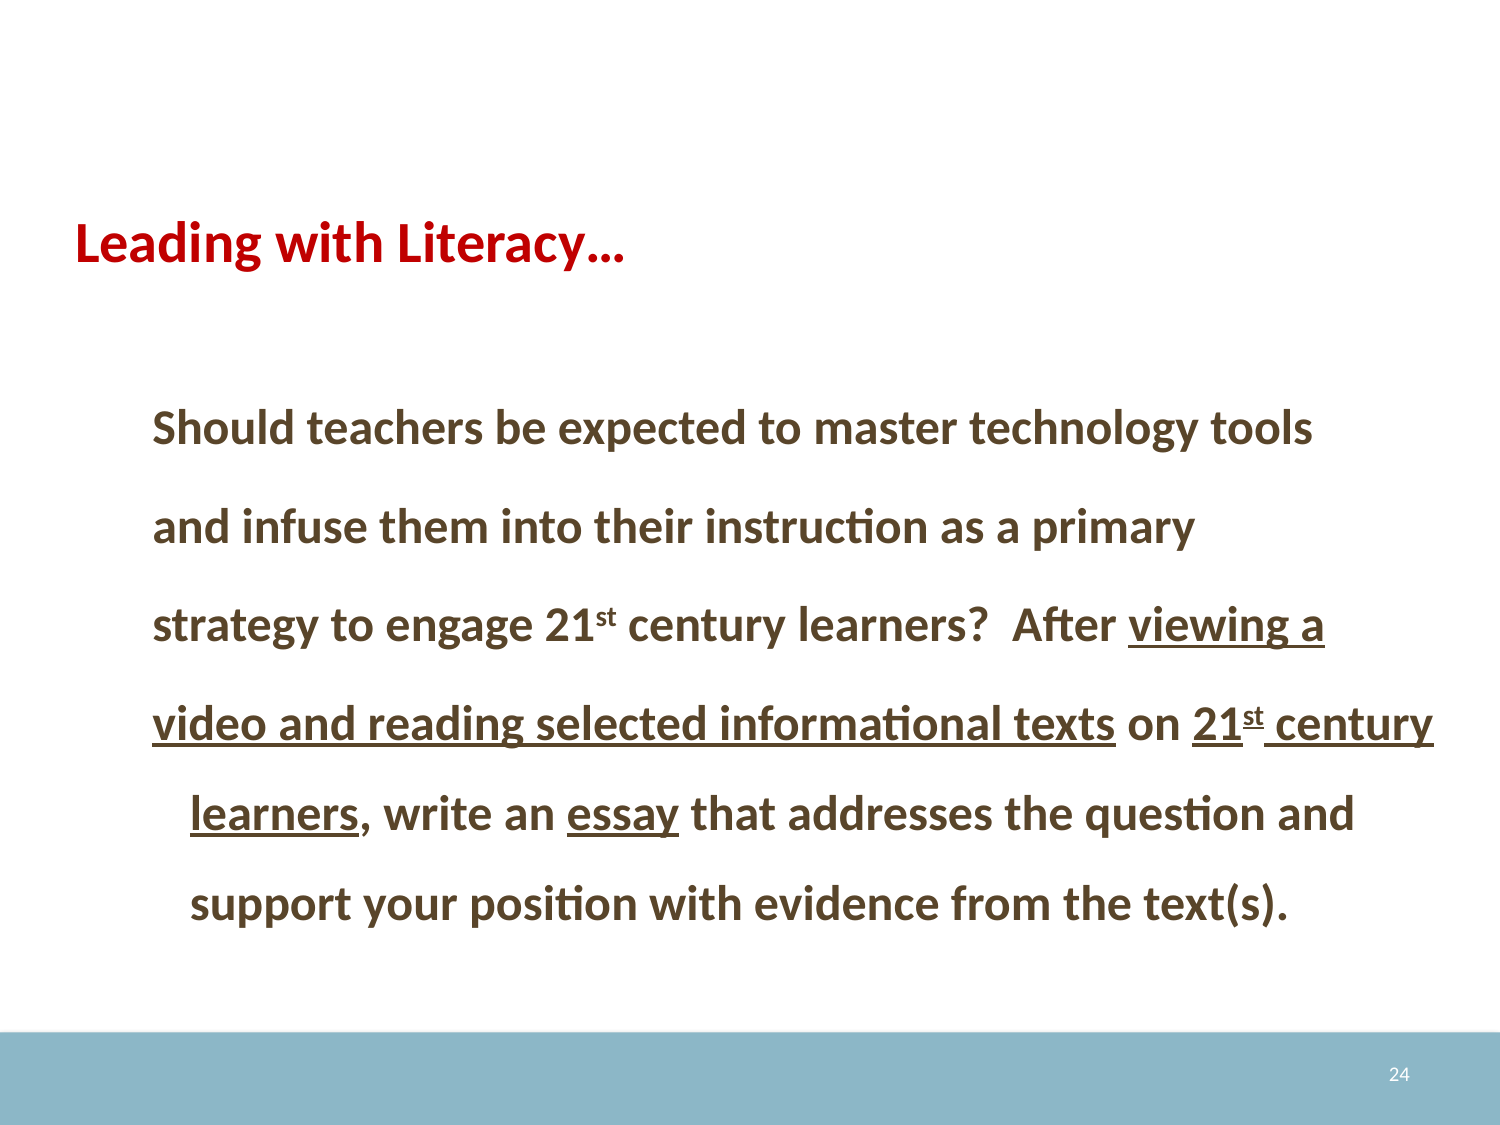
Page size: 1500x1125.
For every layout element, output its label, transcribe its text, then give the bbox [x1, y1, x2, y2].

slide_number 24 [1299, 1042, 1425, 1103]
list Should teachers be expected to master technology tools and infuse them into their instruction as a primary strategy to engage 21st century learners? After viewing a video and reading selected informational texts on 21st century learners, write an essay that addresses the question and support your position with evidence from the text(s). [152, 364, 1435, 977]
title Leading with Literacy… [74, 212, 1426, 277]
